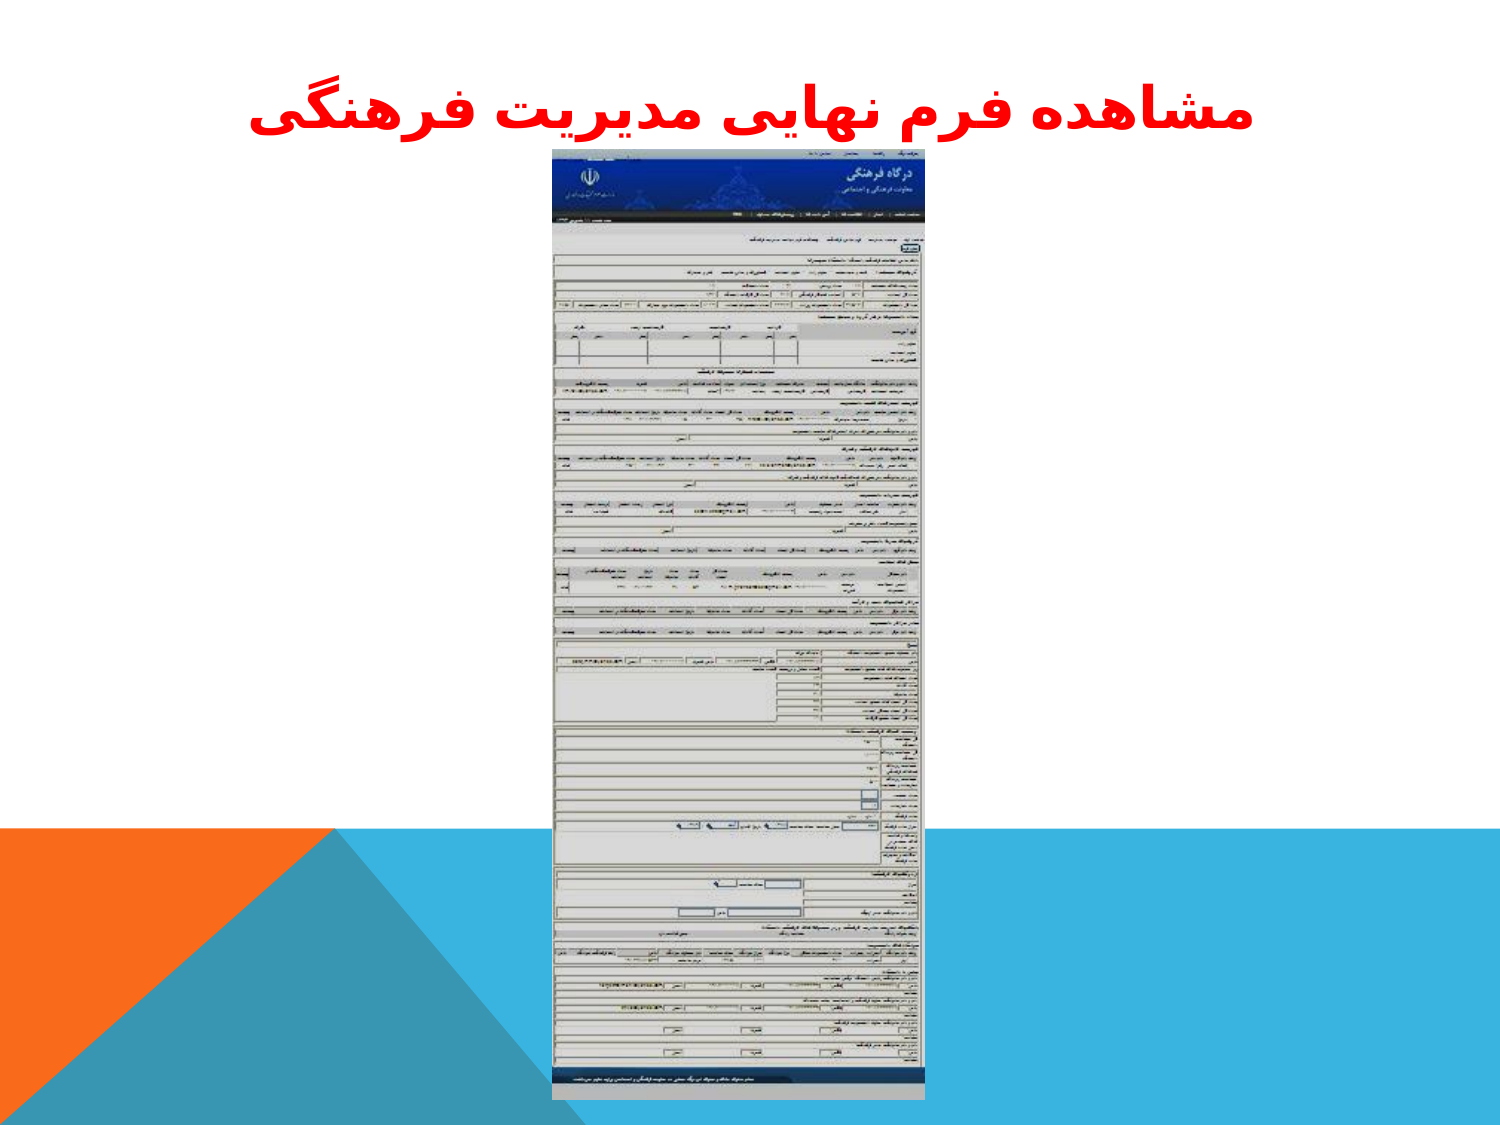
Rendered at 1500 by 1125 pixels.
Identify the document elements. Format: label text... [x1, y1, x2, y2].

title مشاهده فرم نهایی مدیریت فرهنگی [135, 60, 1369, 150]
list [552, 149, 926, 1101]
